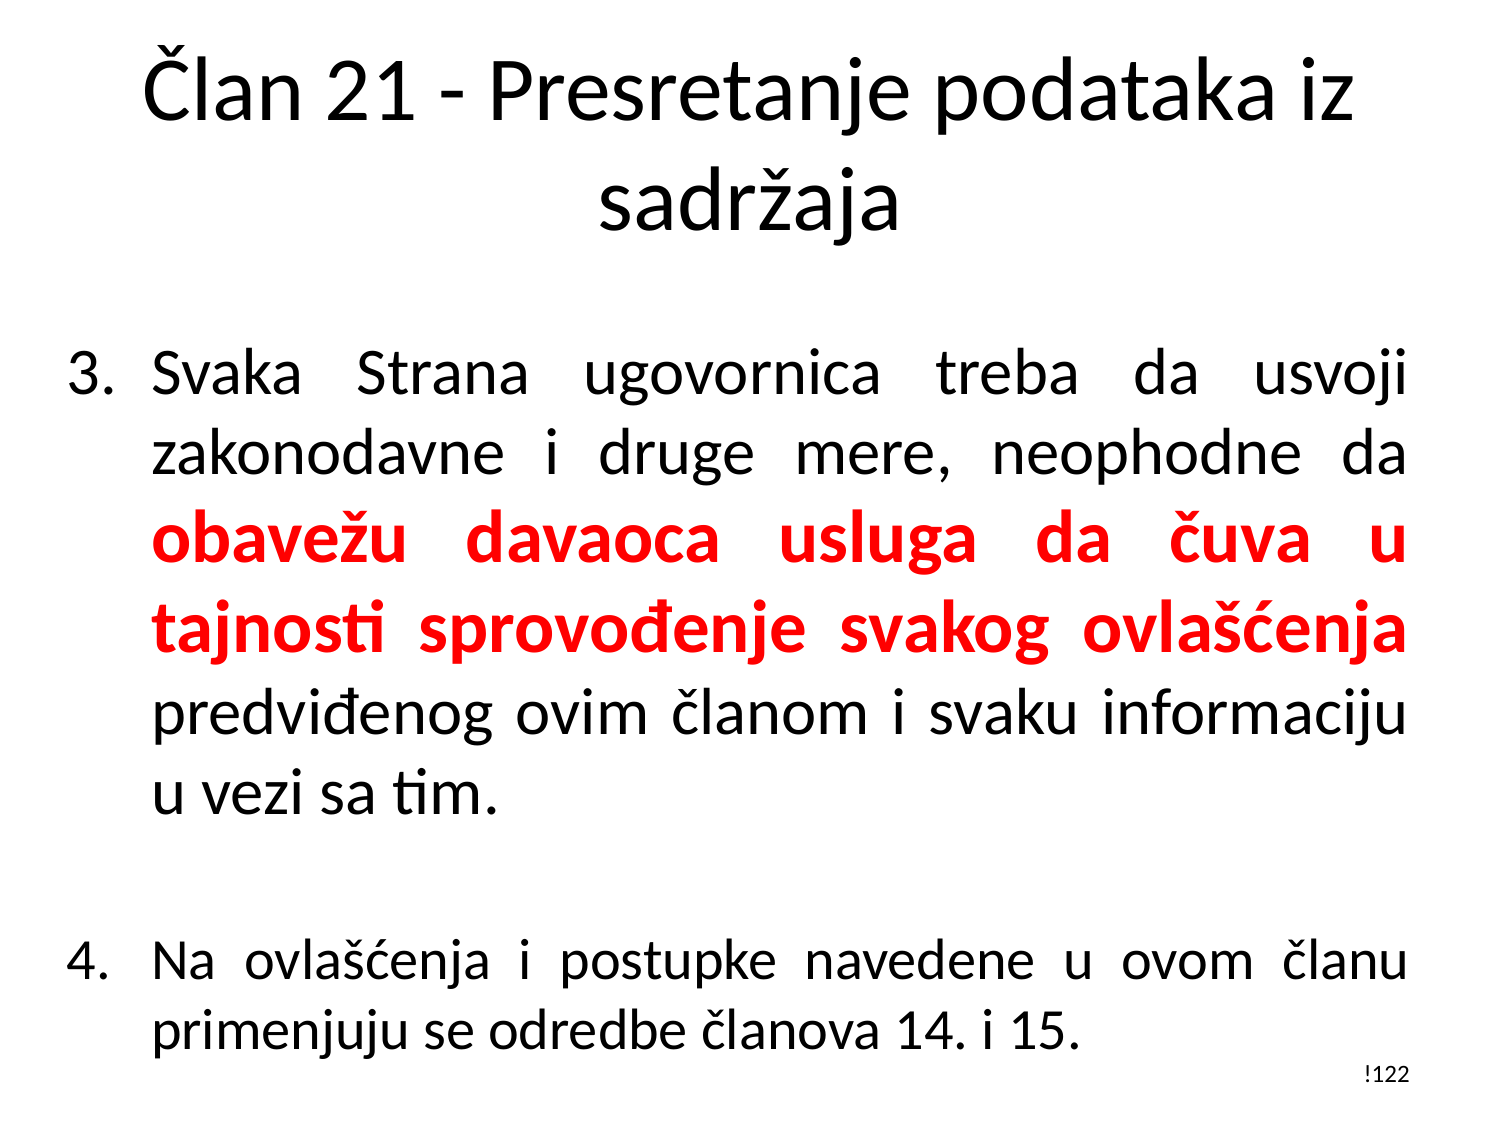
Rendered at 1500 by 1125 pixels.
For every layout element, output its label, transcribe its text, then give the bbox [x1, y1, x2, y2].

list Svaka Strana ugovornica treba da usvoji zakonodavne i druge mere, neophodne da obavežu davaoca usluga da čuva u tajnosti sprovođenje svakog ovlašćenja predviđenog ovim članom i svaku informaciju u vezi sa tim. Na ovlašćenja i postupke navedene u ovom članu primenjuju se odredbe članova 14. i 15. [51, 319, 1426, 980]
title Član 21 - Presretanje podataka iz sadržaja [74, 44, 1426, 233]
slide_number !122 [1074, 1042, 1425, 1103]
